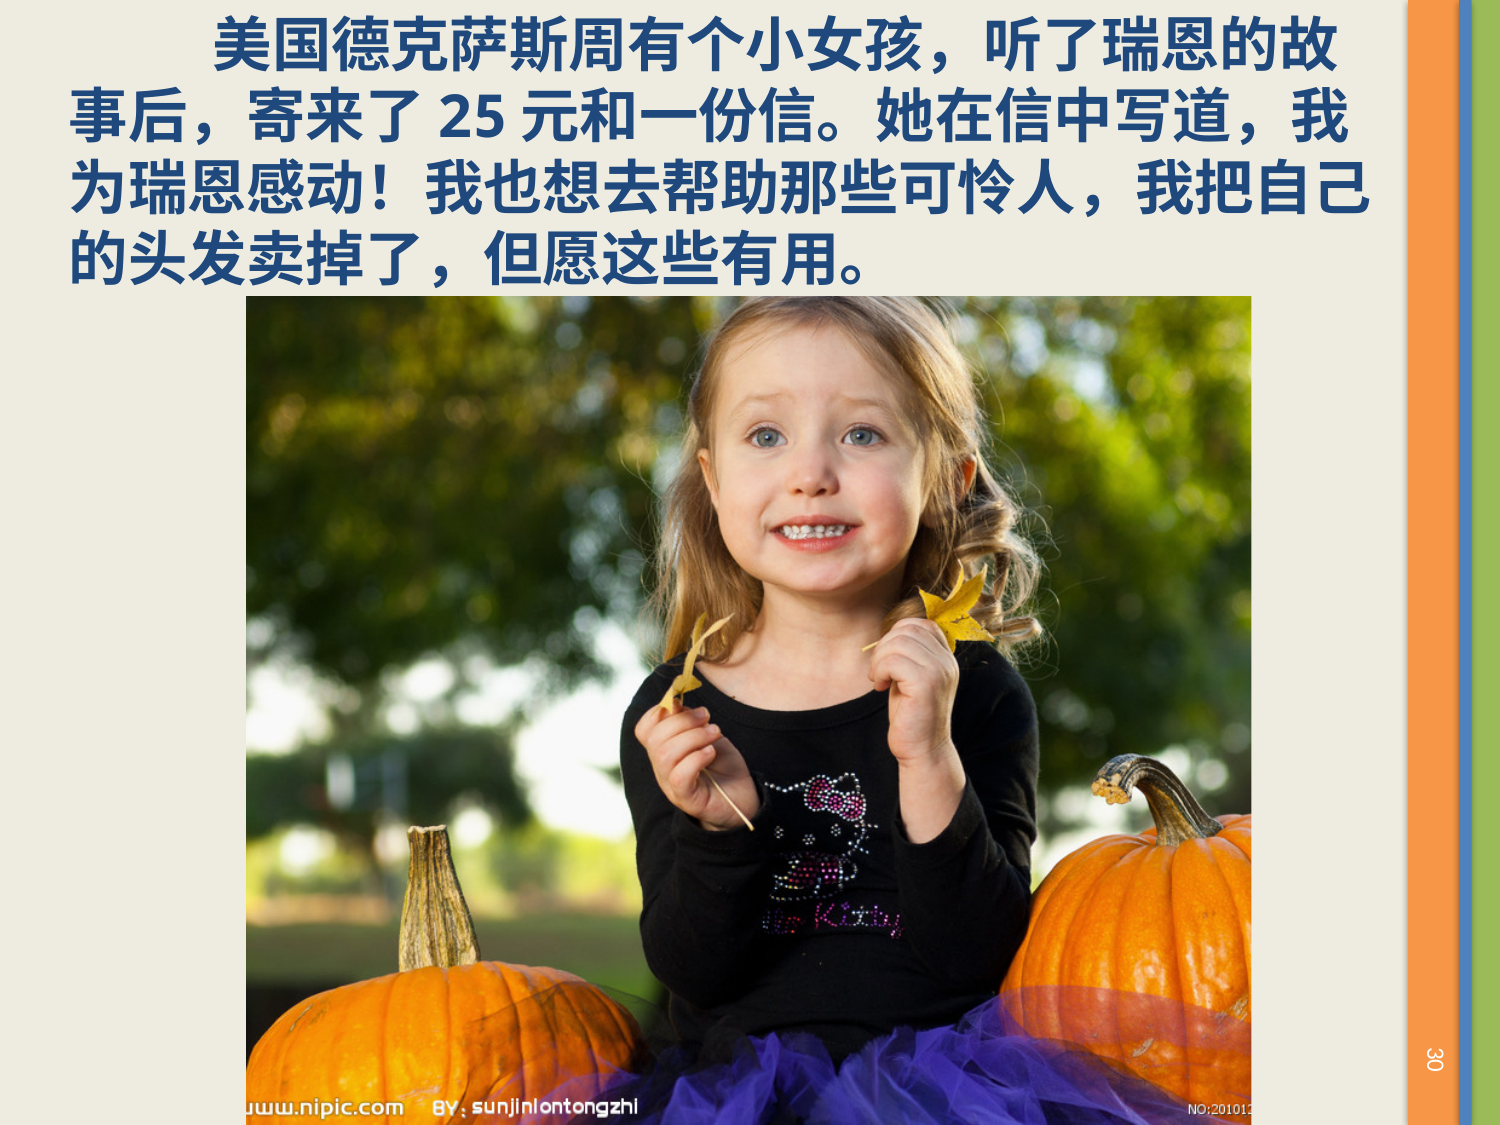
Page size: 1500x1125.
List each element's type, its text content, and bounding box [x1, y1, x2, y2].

text_box 美国德克萨斯周有个小女孩，听了瑞恩的故事后，寄来了25元和一份信。她在信中写道，我为瑞恩感动！我也想去帮助那些可怜人，我把自己的头发卖掉了，但愿这些有用。 [0, 0, 1407, 305]
slide_number 30 [1407, 928, 1468, 1088]
picture [245, 296, 1252, 1125]
